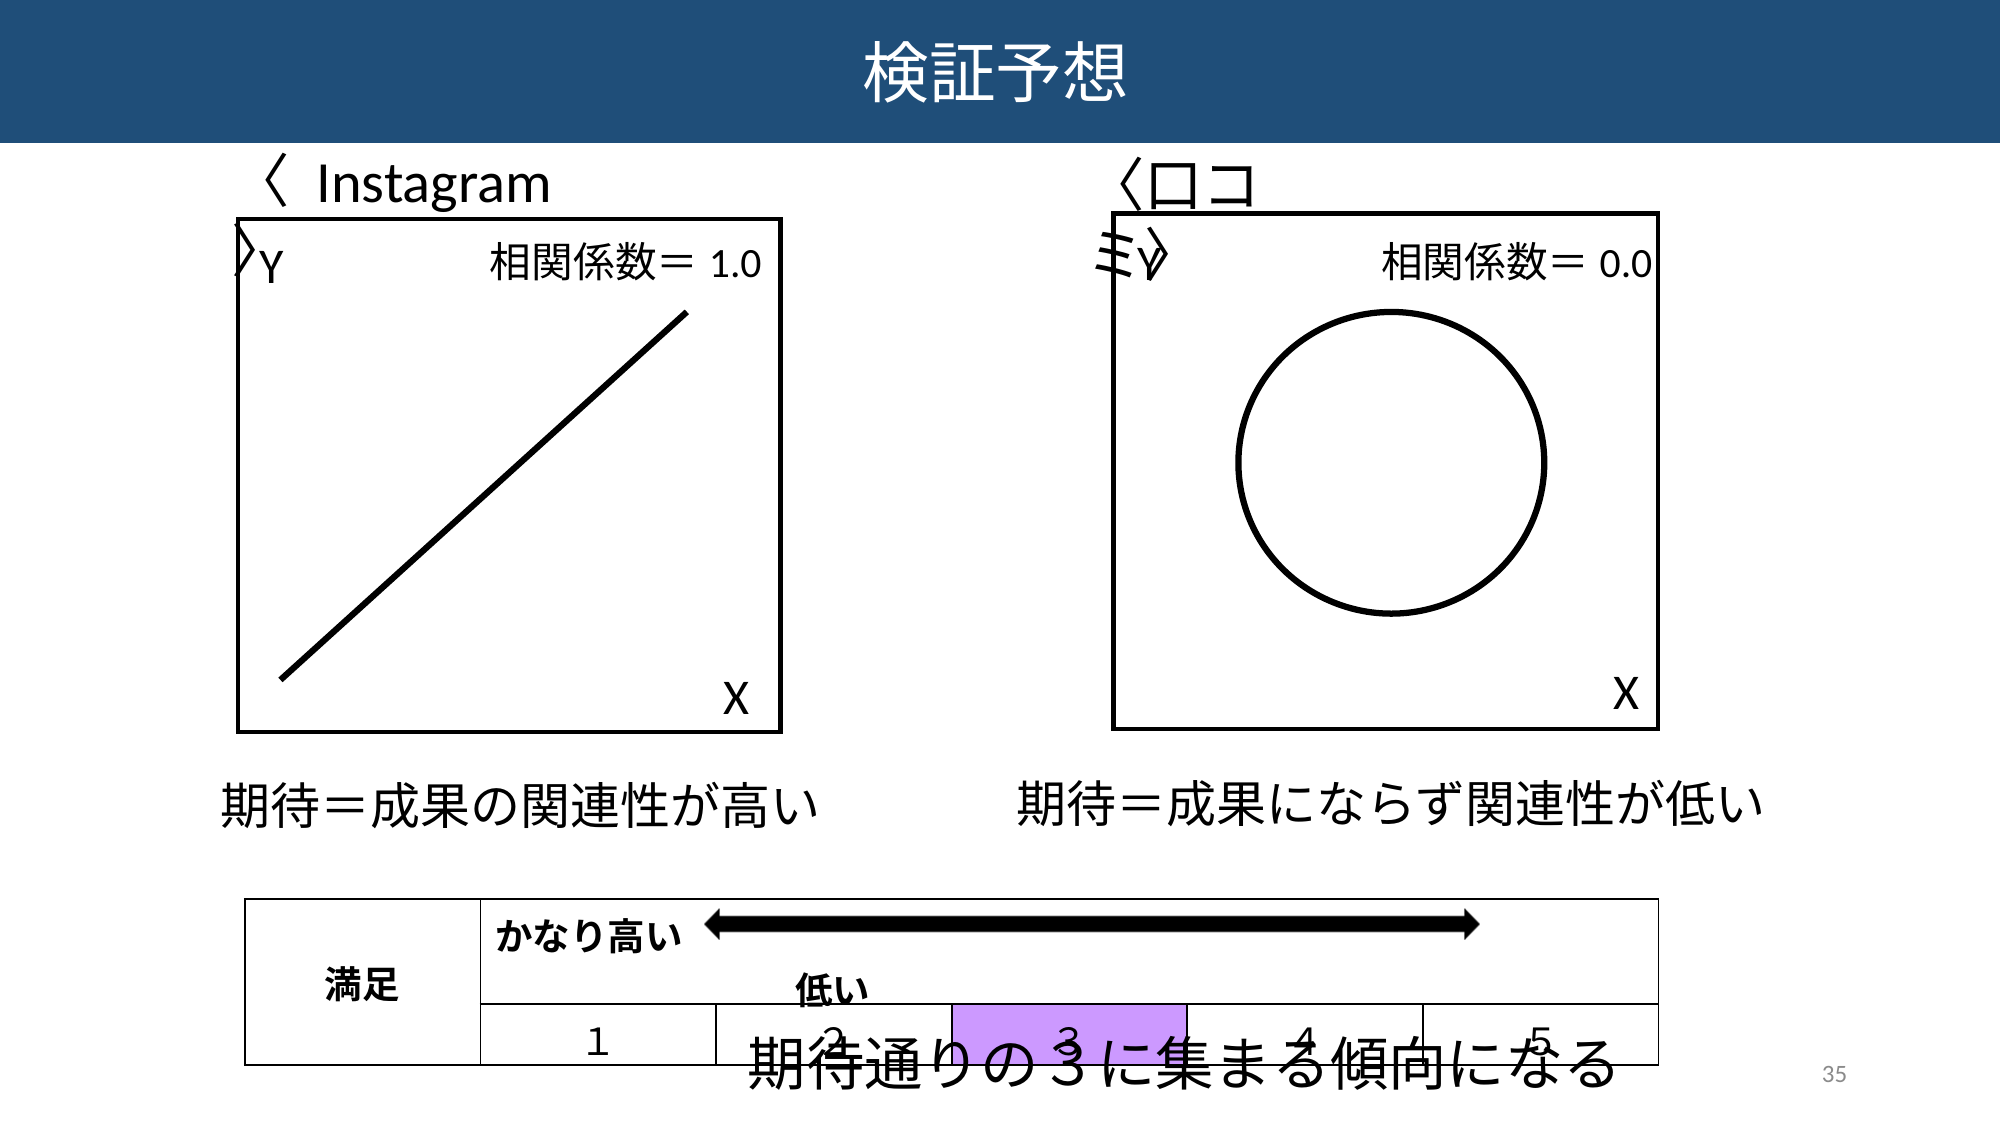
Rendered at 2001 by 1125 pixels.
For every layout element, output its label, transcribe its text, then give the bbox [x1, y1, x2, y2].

table_cell ２ [717, 1005, 951, 1064]
table_header かなり高い 低い [481, 900, 1658, 1003]
table_cell ５ [1424, 1005, 1658, 1019]
text_box 期待通りの３に集まる傾向になる [733, 1019, 1695, 1105]
slide_number 35 [1695, 1042, 1863, 1103]
picture [0, 0, 2000, 143]
table_cell ４ [1188, 1005, 1422, 1019]
picture [704, 908, 1480, 940]
table_header 満足 [246, 900, 480, 1064]
table_cell １ [481, 1005, 715, 1064]
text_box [213, 136, 1776, 840]
table_cell ３ [953, 1005, 1186, 1019]
